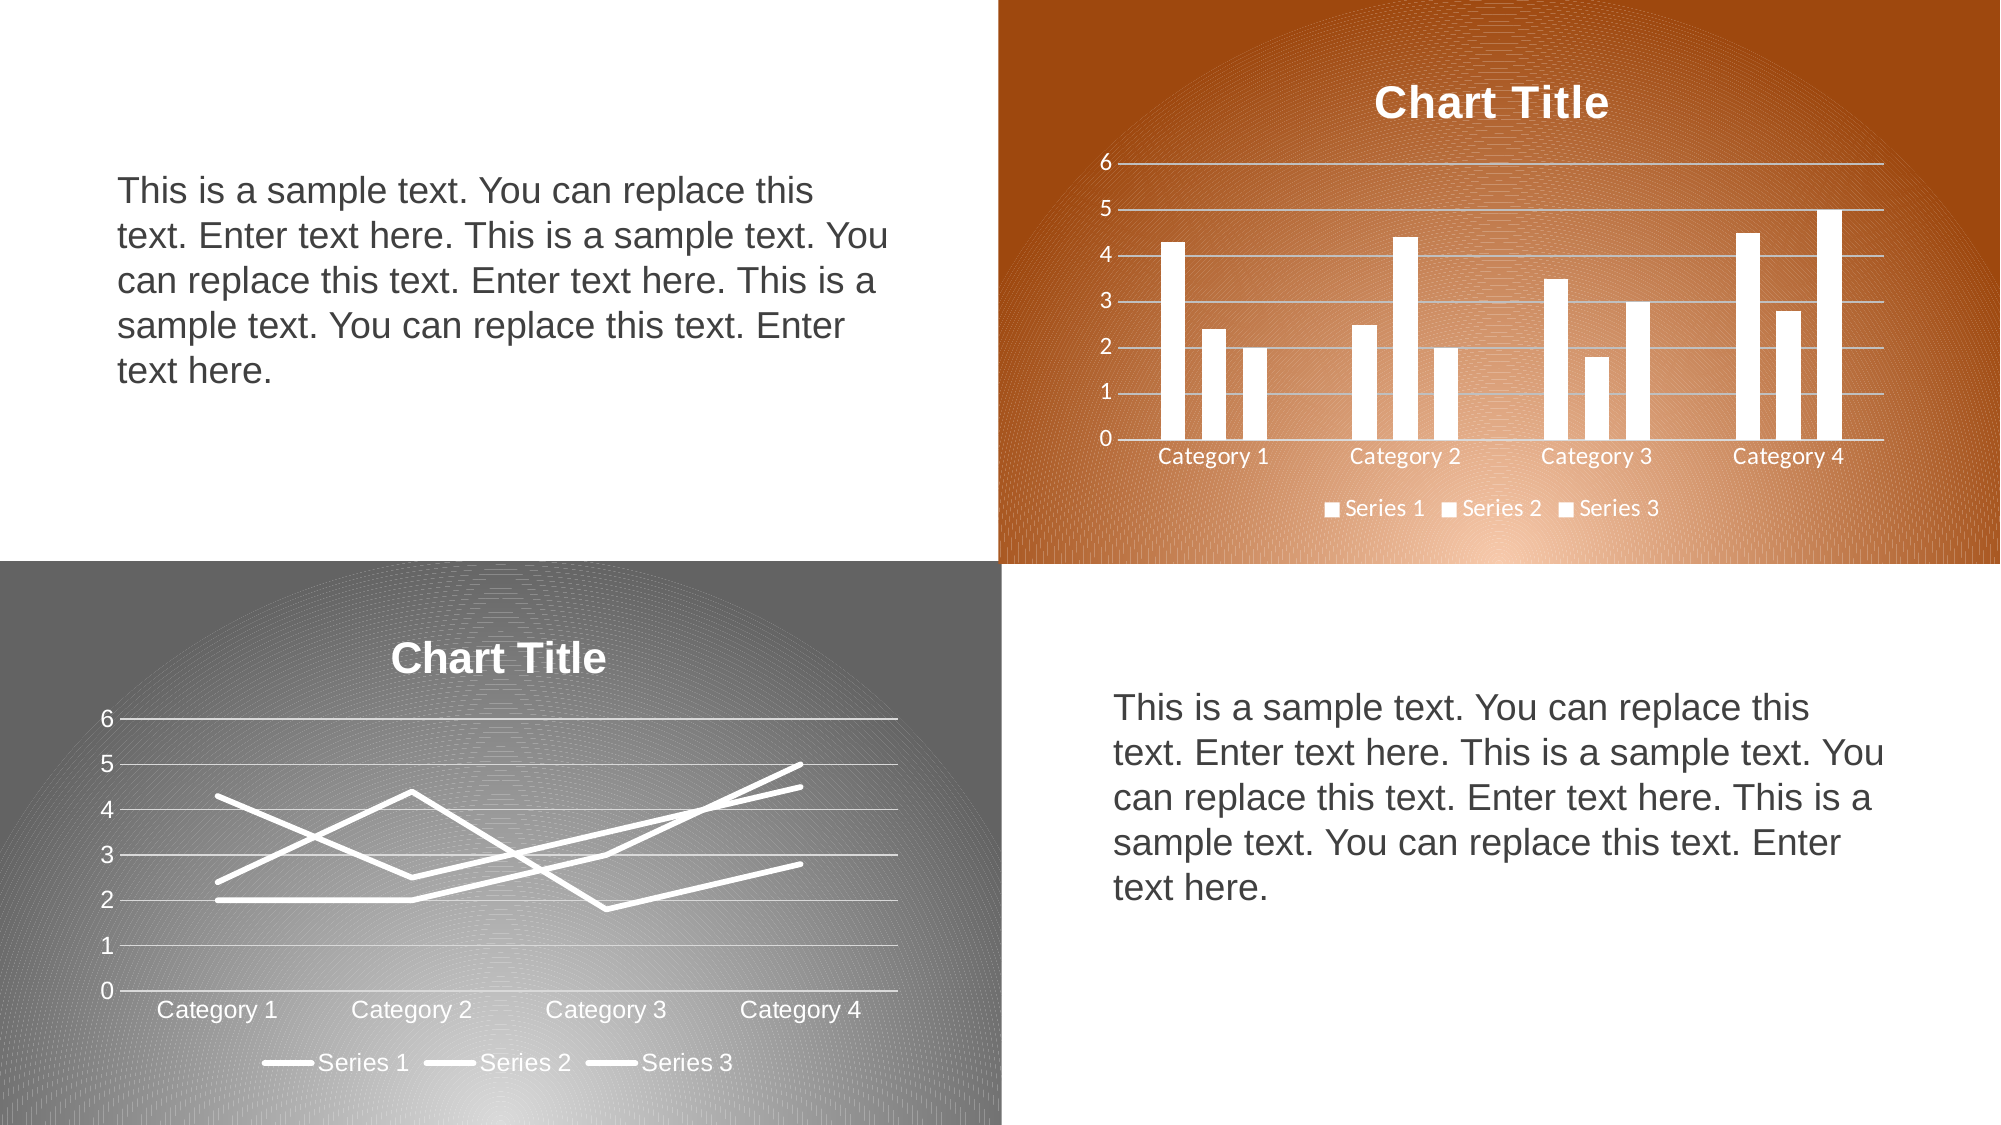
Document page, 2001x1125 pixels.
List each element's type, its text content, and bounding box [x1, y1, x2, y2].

text_box [0, 560, 1003, 1125]
chart [83, 603, 915, 1083]
text_box This is a sample text. You can replace this text. Enter text here. This is a sample text. You can replace this text. Enter text here. This is a sample text. You can replace this text. Enter text here. [102, 113, 908, 399]
text_box [997, 0, 2000, 565]
chart [1083, 46, 1901, 529]
text_box This is a sample text. You can replace this text. Enter text here. This is a sample text. You can replace this text. Enter text here. This is a sample text. You can replace this text. Enter text here. [1098, 630, 1904, 916]
